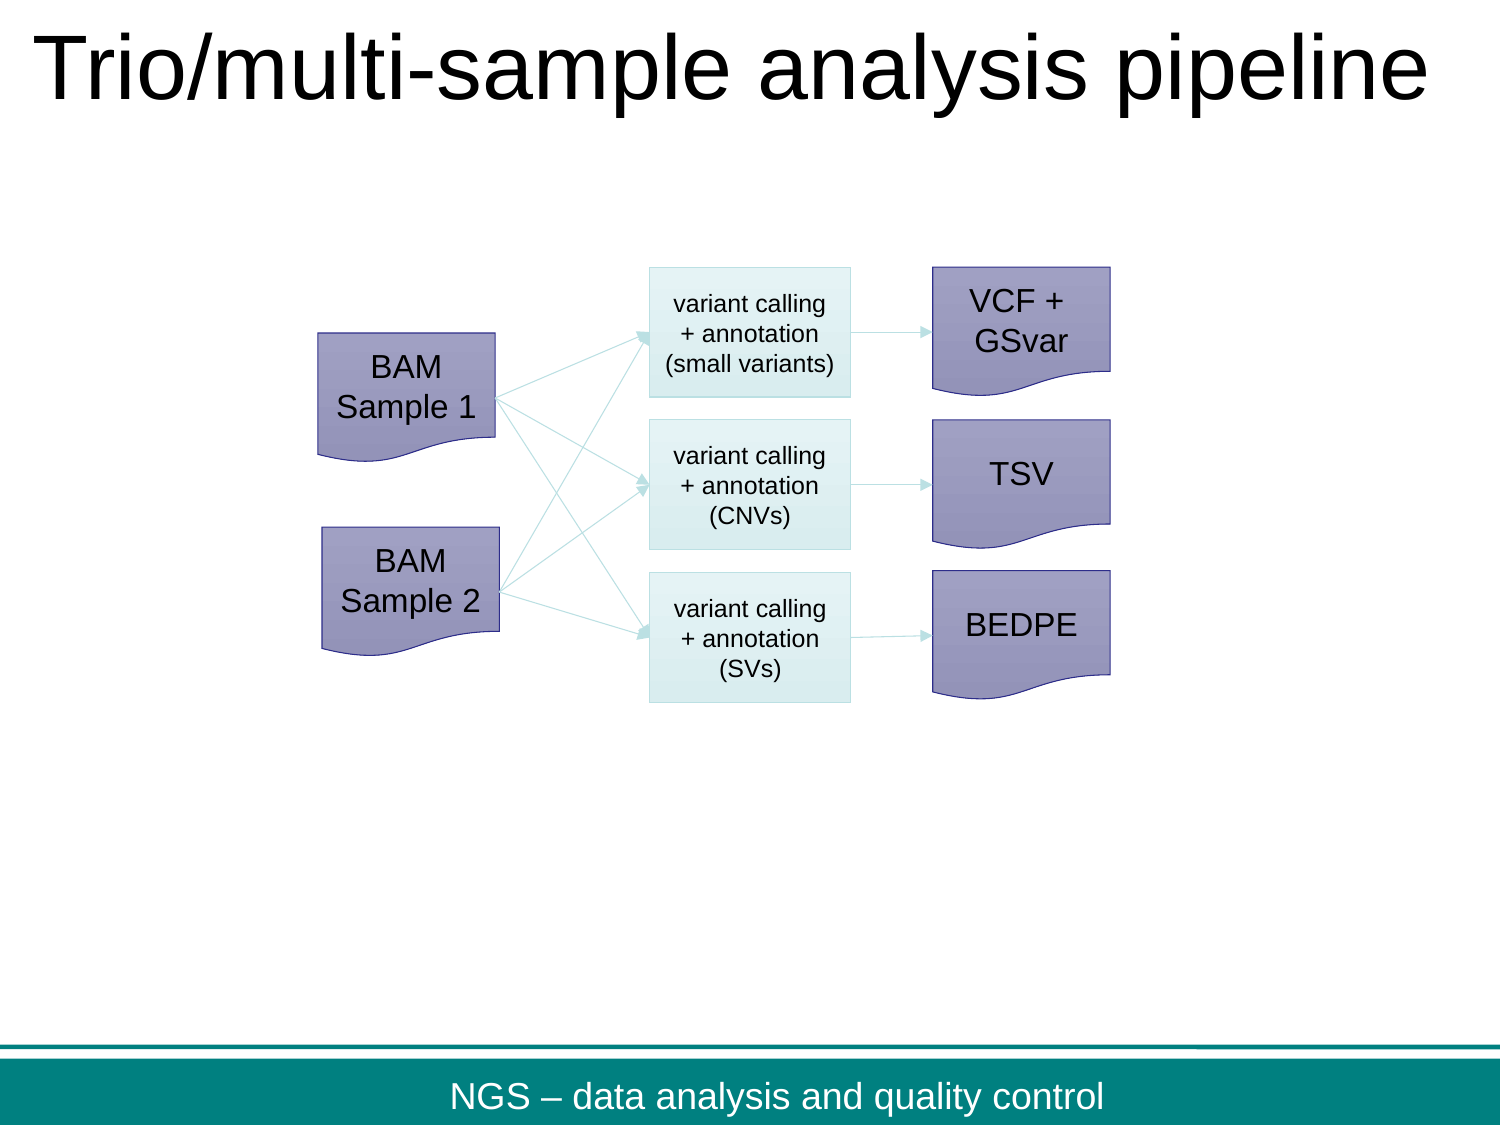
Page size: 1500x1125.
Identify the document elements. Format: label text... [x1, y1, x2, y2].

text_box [495, 332, 499, 397]
text_box variant calling + annotation (CNVs) [651, 419, 851, 550]
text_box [499, 592, 650, 638]
text_box BAM Sample 2 [321, 526, 495, 656]
text_box BAM Sample 1 [317, 332, 495, 462]
text_box TSV [932, 419, 1111, 549]
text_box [499, 332, 650, 484]
title Trio/multi-sample analysis pipeline [17, 0, 1500, 138]
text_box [499, 484, 650, 592]
text_box VCF + GSvar [932, 266, 1111, 396]
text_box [495, 397, 499, 638]
text_box BEDPE [932, 570, 1111, 700]
text_box variant calling + annotation (small variants) [649, 267, 851, 398]
text_box variant calling + annotation (SVs) [649, 572, 851, 703]
